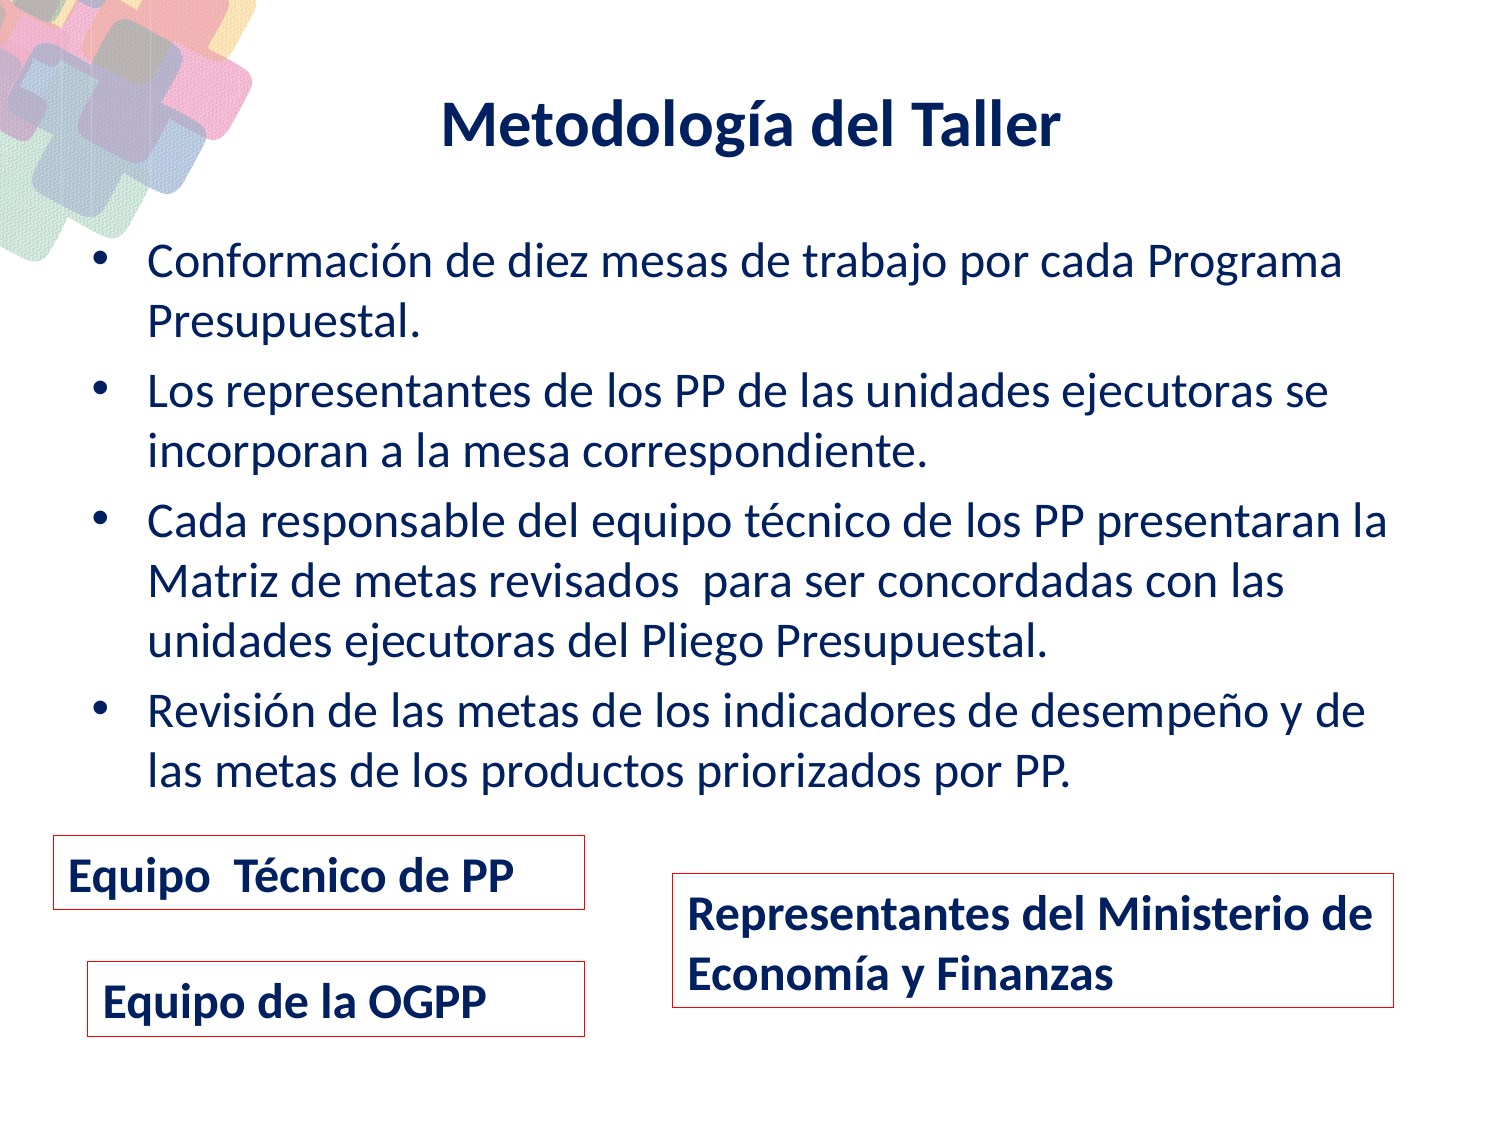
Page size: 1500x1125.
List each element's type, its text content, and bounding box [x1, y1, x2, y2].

text_box Representantes del Ministerio de Economía y Finanzas [672, 873, 1394, 1008]
title Metodología del Taller [76, 42, 1427, 197]
text_box Equipo Técnico de PP [53, 835, 585, 910]
text_box Equipo de la OGPP [87, 961, 585, 1037]
list Conformación de diez mesas de trabajo por cada Programa Presupuestal. Los representantes de los PP de las unidades ejecutoras se incorporan a la mesa correspondiente. Cada responsable del equipo técnico de los PP presentaran la Matriz de metas revisados para ser concordadas con las unidades ejecutoras del Pliego Presupuestal. Revisión de las metas de los indicadores de desempeño y de las metas de los productos priorizados por PP. [76, 219, 1427, 858]
